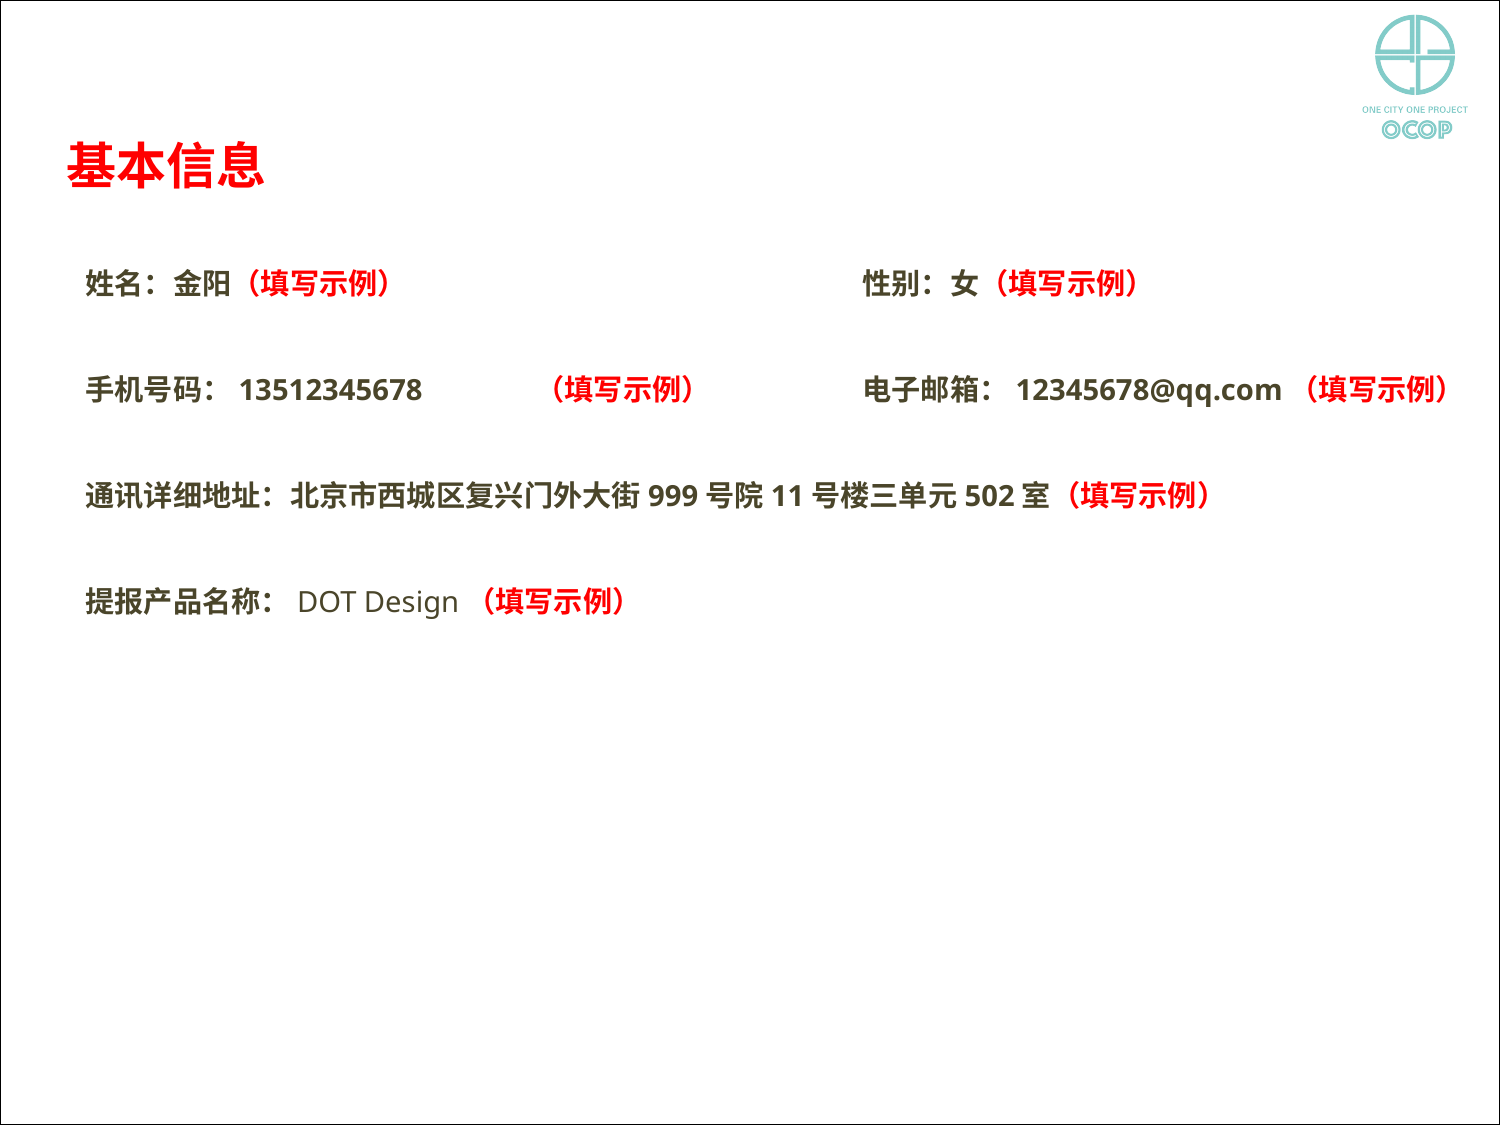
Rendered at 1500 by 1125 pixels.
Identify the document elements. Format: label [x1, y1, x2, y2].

text_box [0, 0, 1500, 1125]
picture [1331, 0, 1500, 175]
